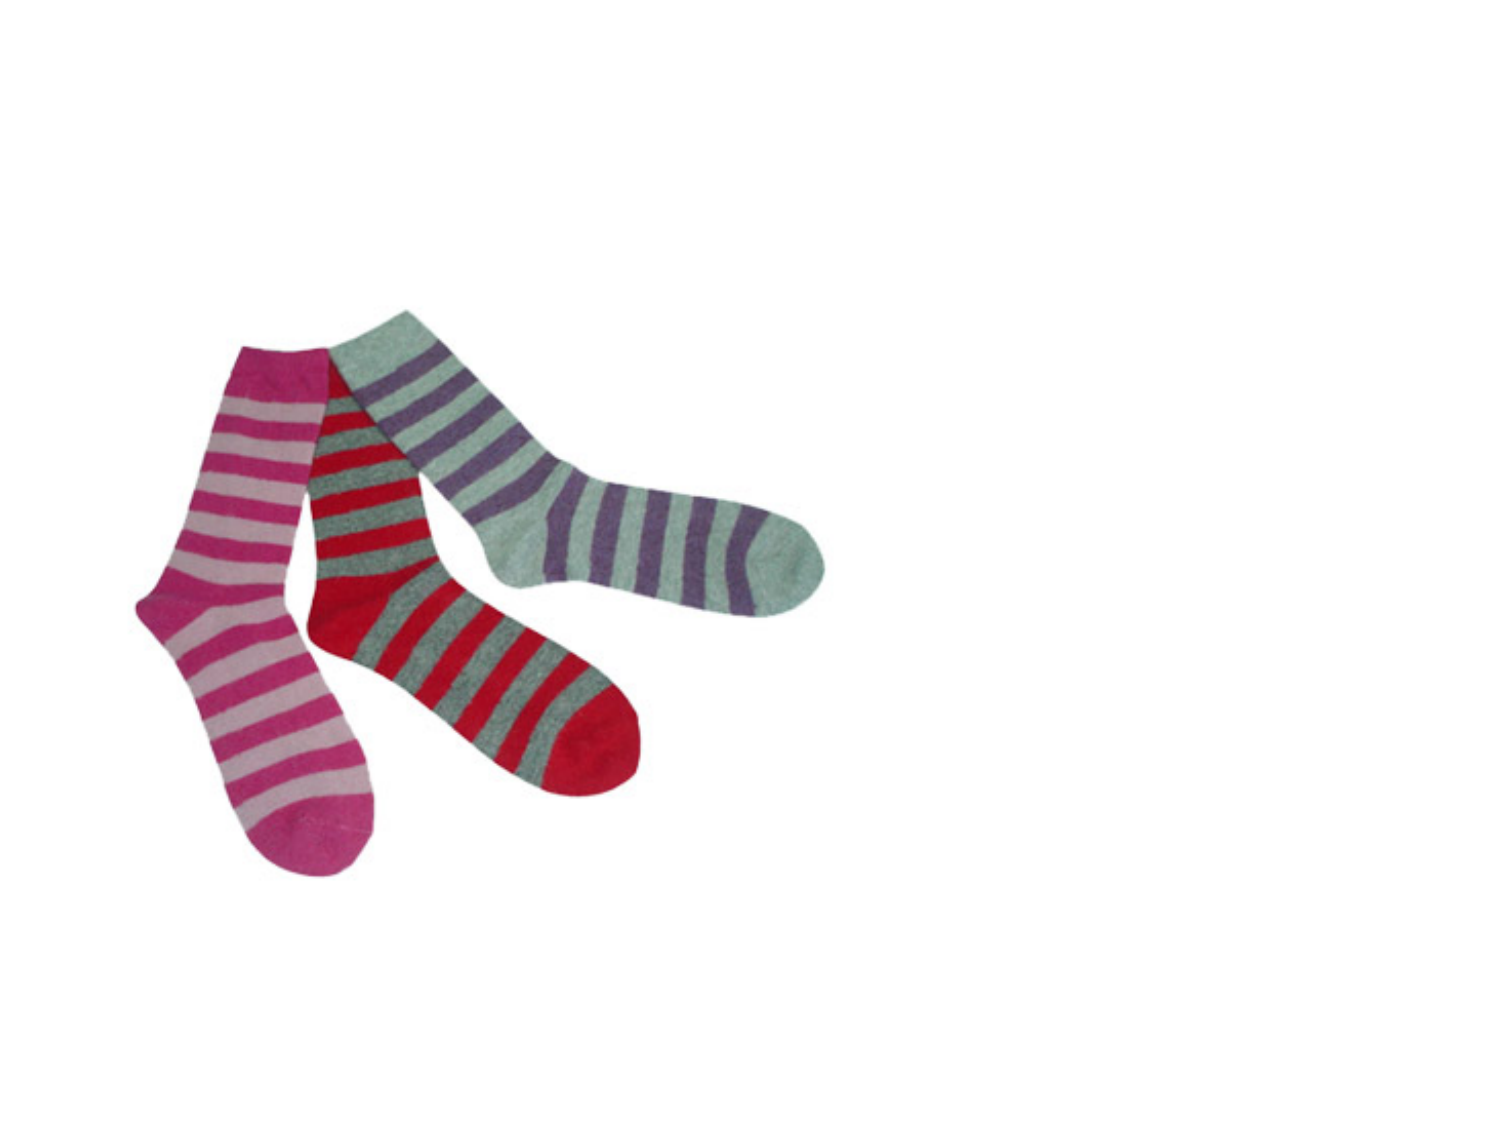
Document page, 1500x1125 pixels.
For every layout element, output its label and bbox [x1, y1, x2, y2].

picture [112, 224, 851, 963]
